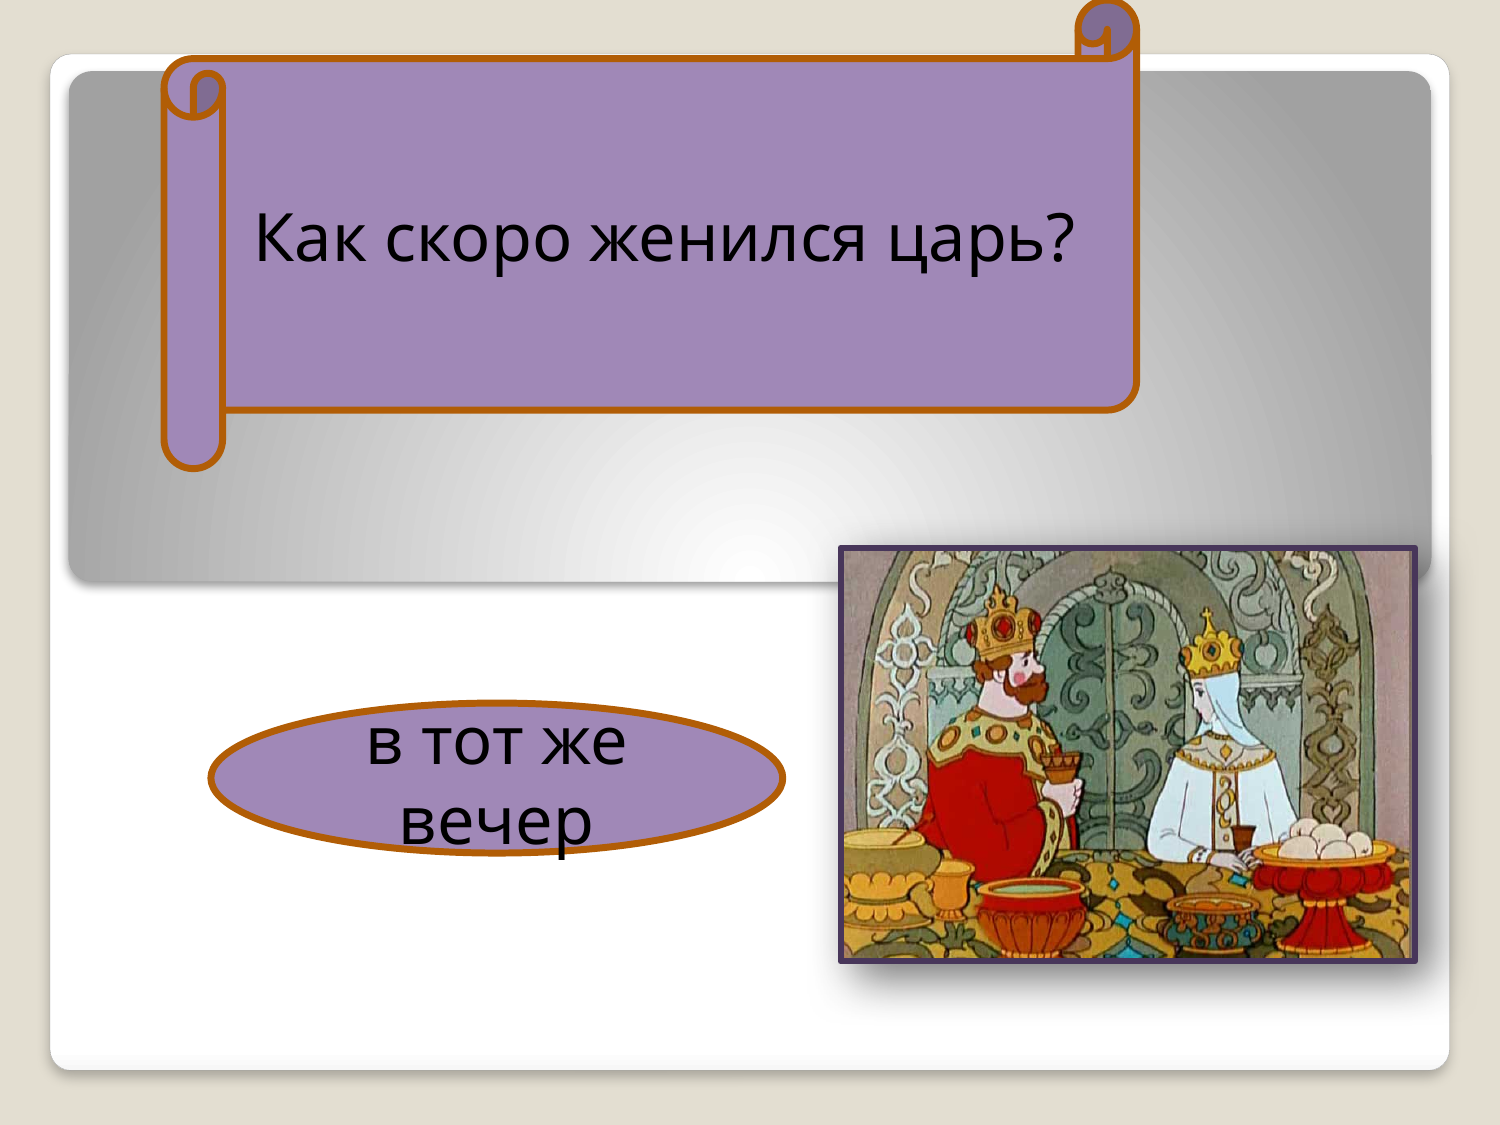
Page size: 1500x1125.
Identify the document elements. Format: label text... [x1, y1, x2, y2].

text_box Как скоро женился царь? [160, 0, 1141, 473]
text_box в тот же вечер [207, 699, 787, 857]
picture [843, 550, 1412, 959]
